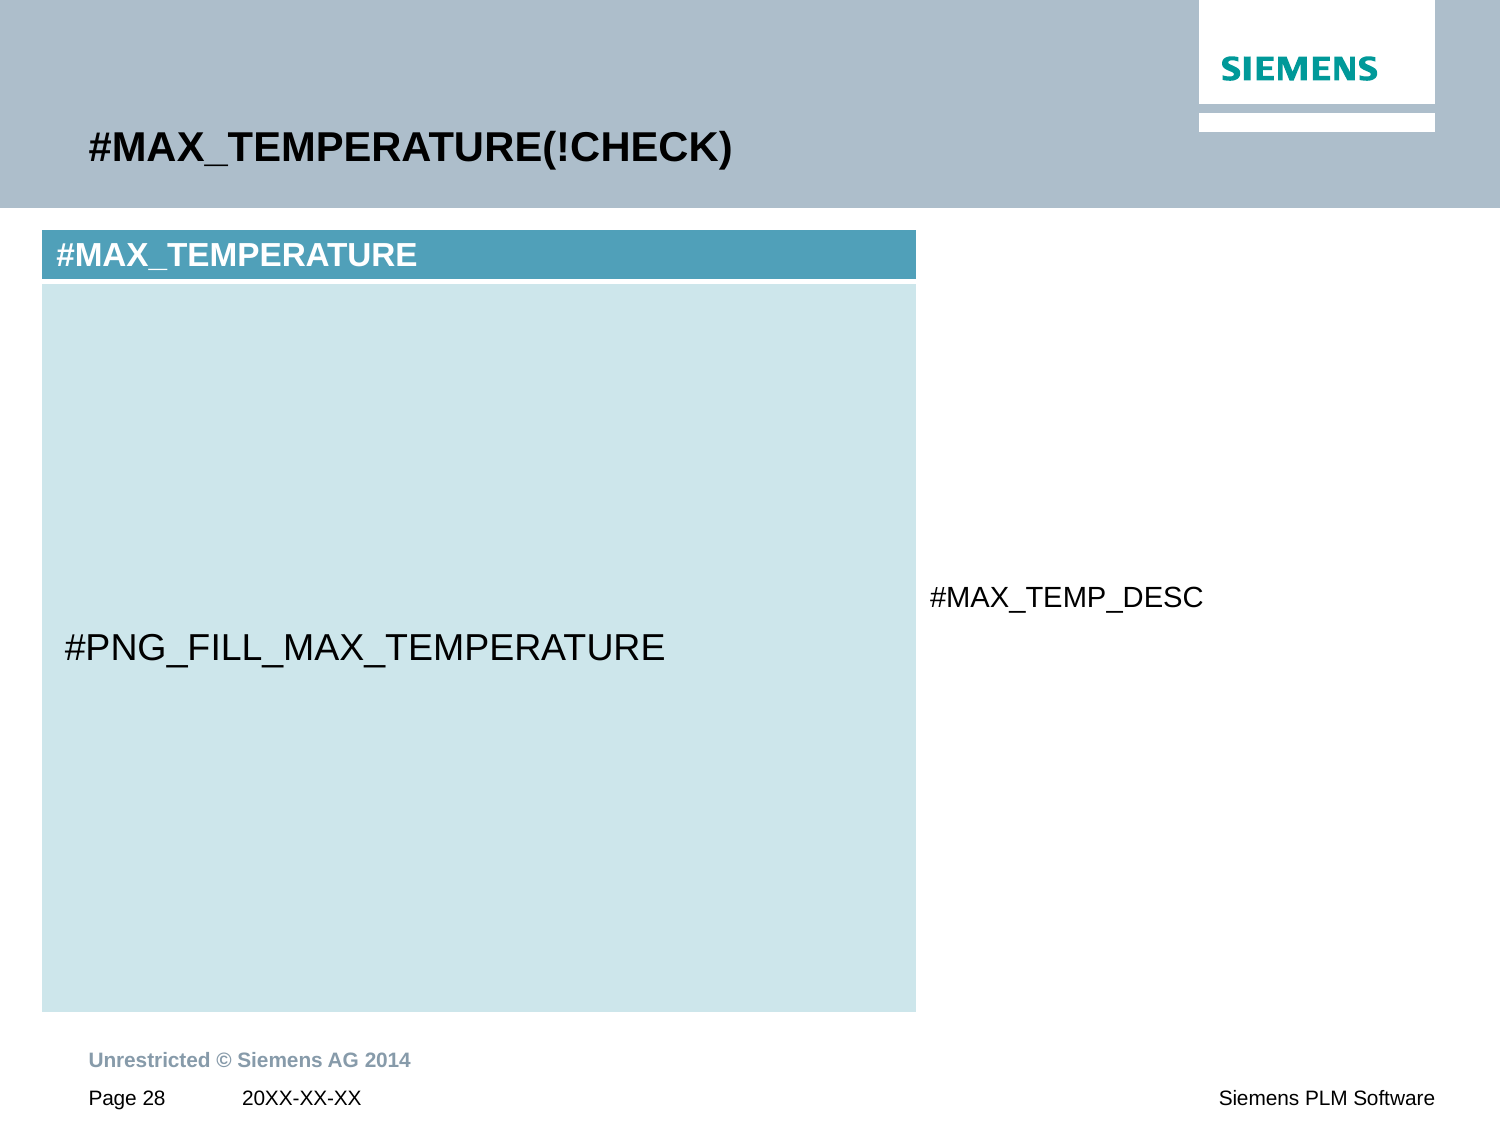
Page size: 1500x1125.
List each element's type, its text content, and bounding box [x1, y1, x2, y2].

table_header #MAX_TEMPERATURE [42, 230, 916, 279]
text_box #MAX_TEMP_DESC [915, 571, 1436, 621]
title #MAX_TEMPERATURE(!CHECK) [0, 0, 1500, 209]
text_box #PNG_FILL_MAX_TEMPERATURE [64, 302, 892, 988]
table_cell [42, 284, 916, 1012]
